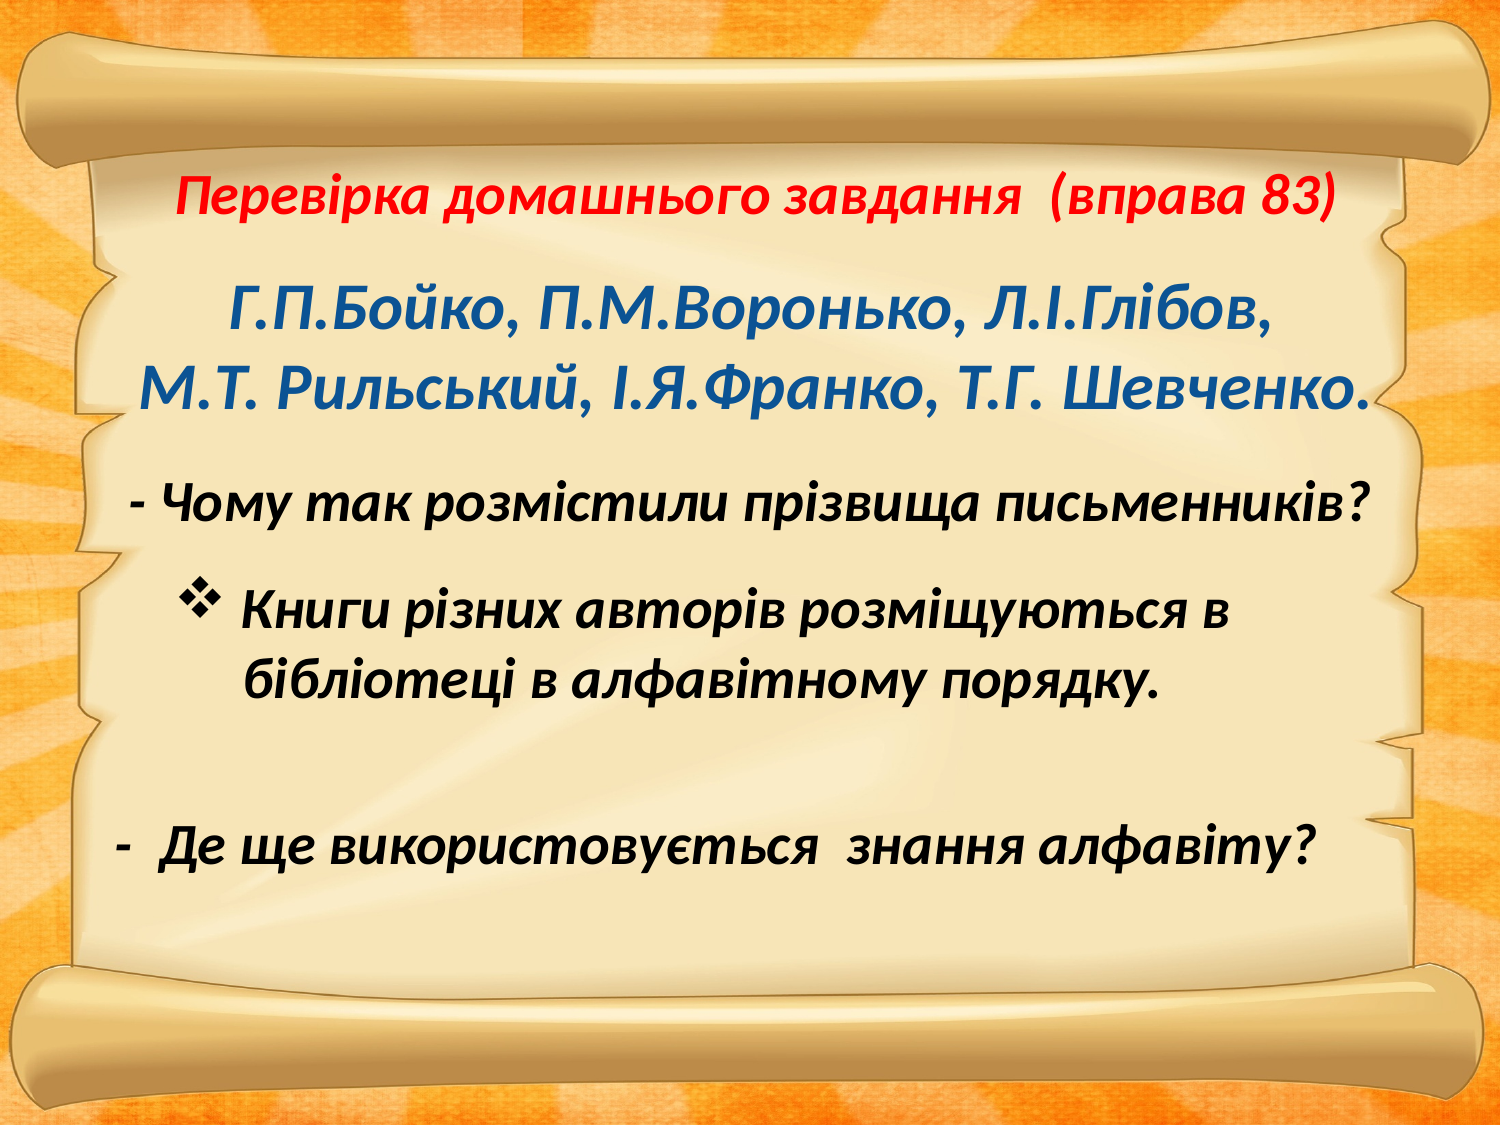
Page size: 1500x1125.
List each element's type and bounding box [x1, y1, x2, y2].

list [0, 0, 1500, 1125]
